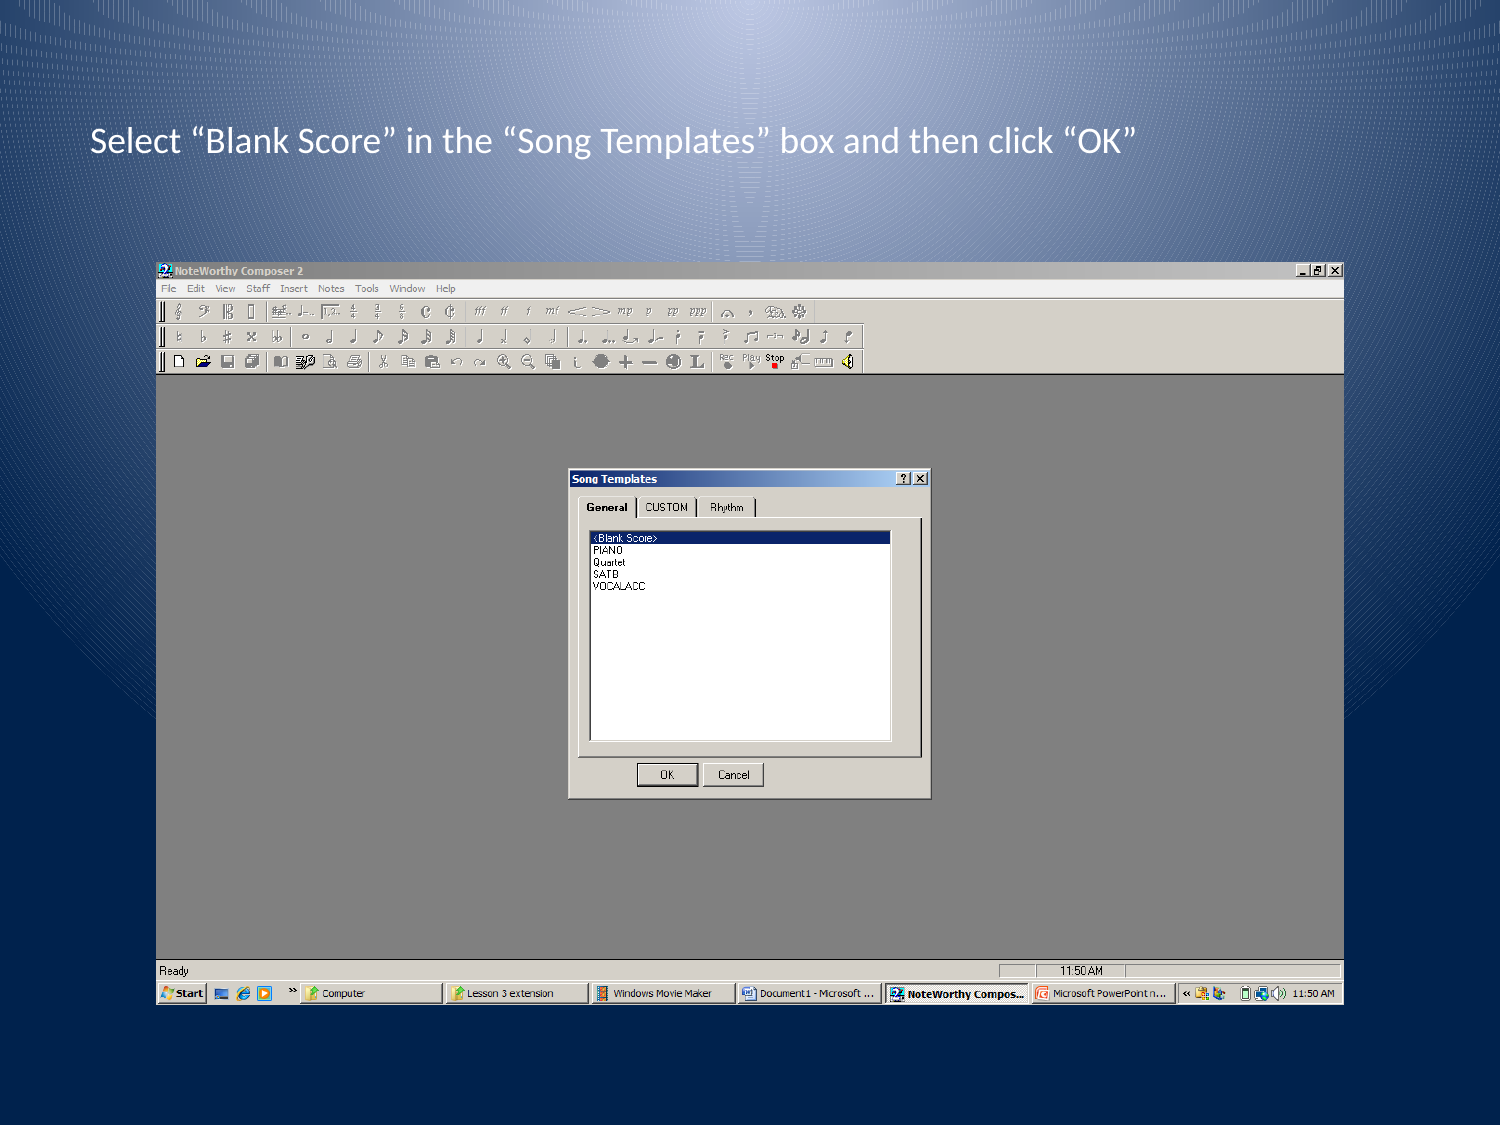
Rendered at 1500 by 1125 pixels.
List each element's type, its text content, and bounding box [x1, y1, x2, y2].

title Select “Blank Score” in the “Song Templates” box and then click “OK” [75, 45, 1425, 233]
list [155, 262, 1345, 1006]
